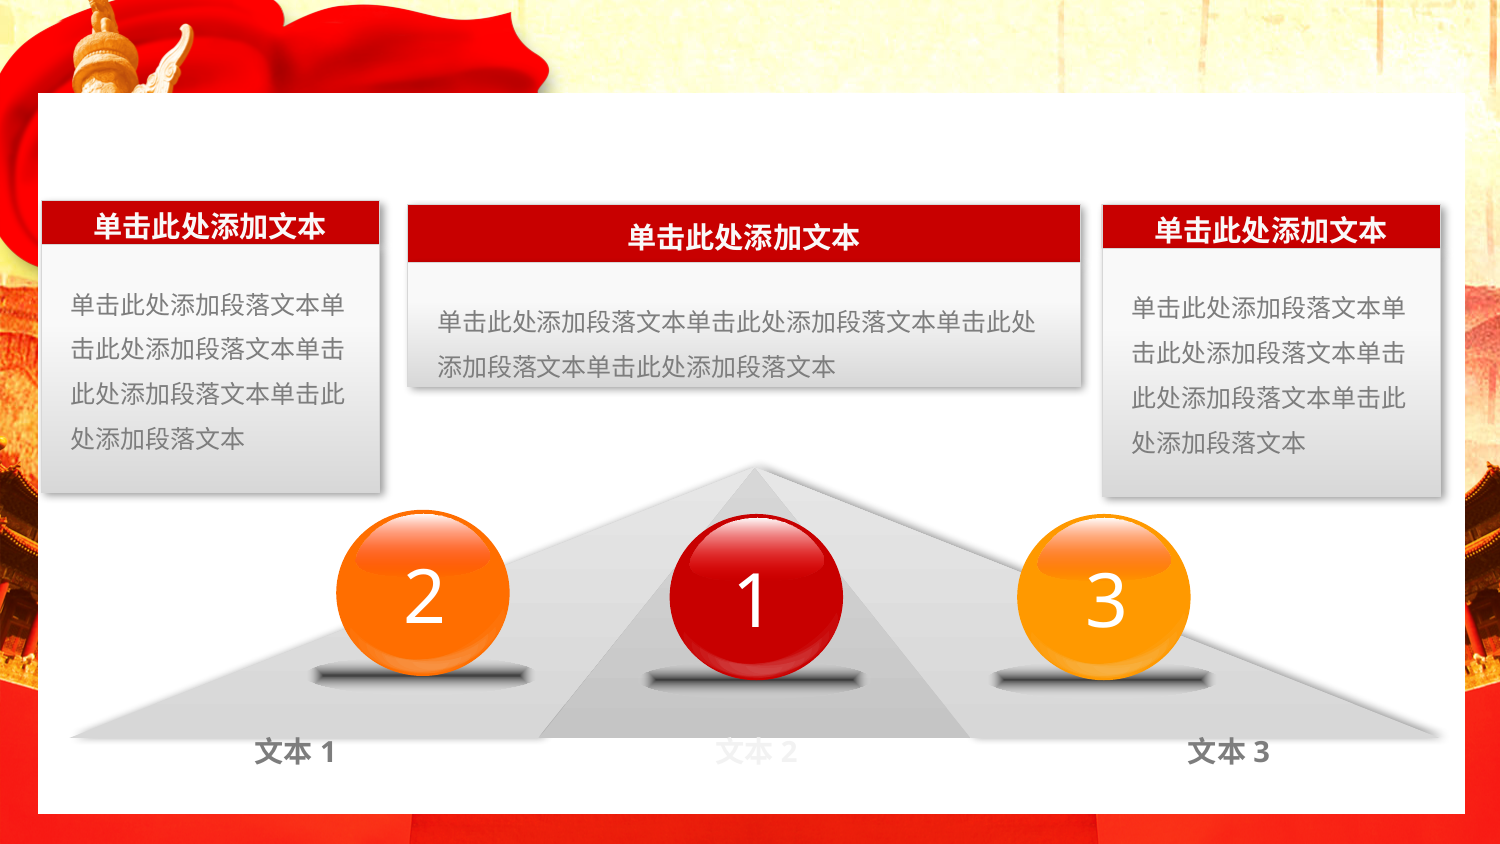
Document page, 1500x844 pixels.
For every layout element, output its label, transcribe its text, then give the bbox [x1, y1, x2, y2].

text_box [538, 468, 971, 777]
text_box 单击此处添加段落文本单击此处添加段落文本单击此处添加段落文本单击此处添加段落文本 [1102, 248, 1441, 467]
text_box 单击此处添加段落文本单击此处添加段落文本单击此处添加段落文本单击此处添加段落文本 [41, 244, 380, 493]
text_box 单击此处添加文本 [407, 204, 1081, 262]
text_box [68, 467, 1441, 777]
title [0, 45, 1294, 208]
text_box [984, 513, 1220, 699]
text_box 单击此处添加文本 [1101, 204, 1441, 249]
text_box 单击此处添加段落文本单击此处添加段落文本单击此处添加段落文本单击此处添加段落文本 [407, 262, 1081, 387]
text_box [636, 513, 872, 699]
text_box 单击此处添加文本 [41, 200, 380, 244]
picture [0, 0, 1500, 844]
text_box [303, 509, 539, 695]
